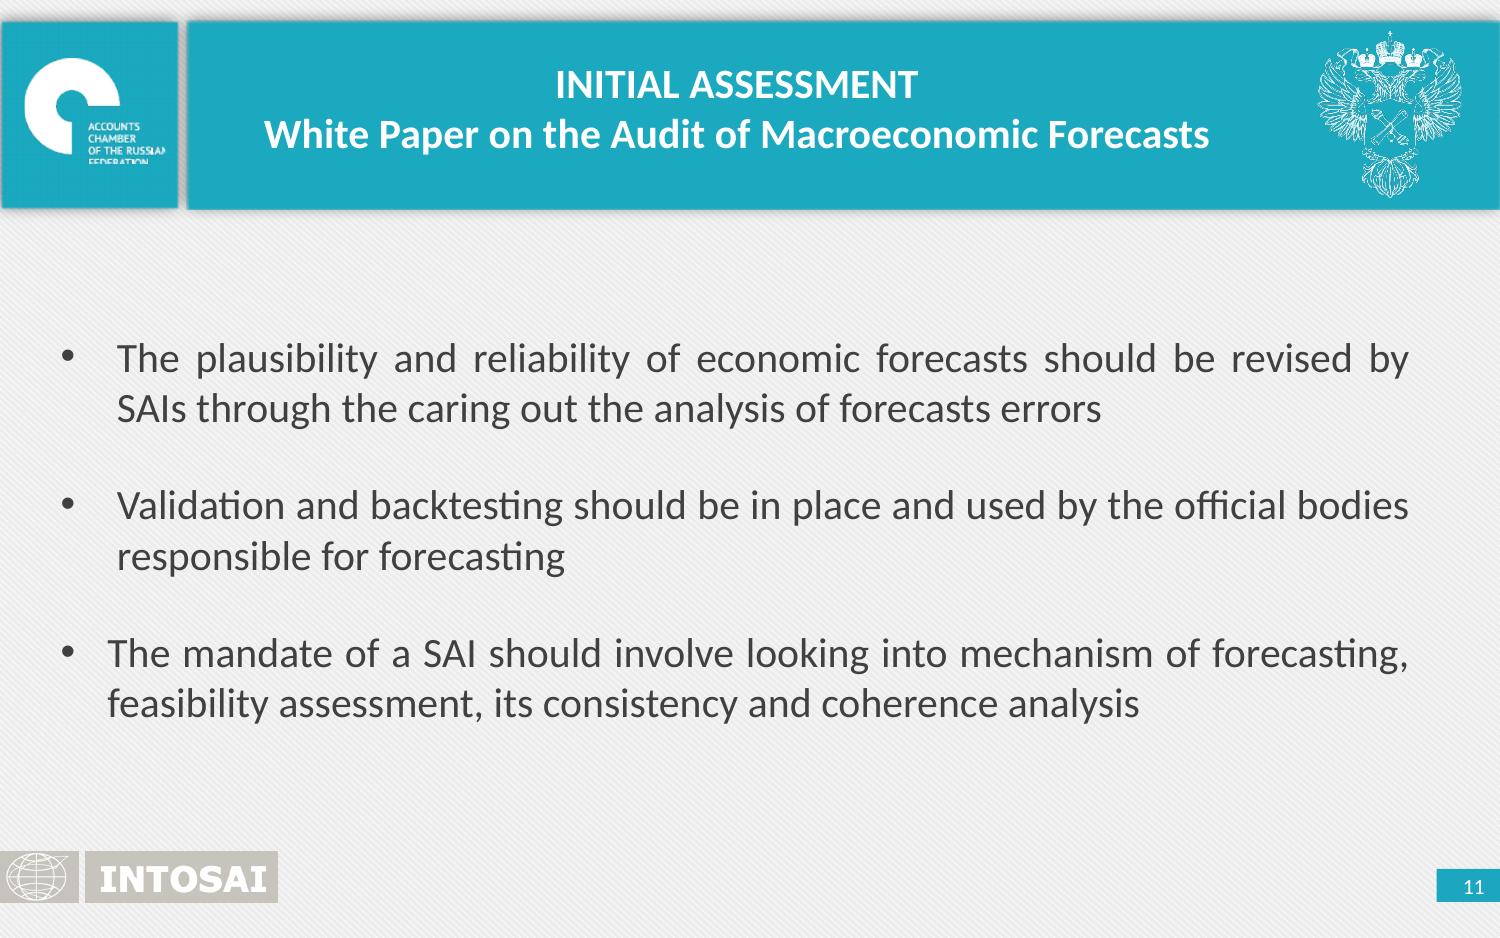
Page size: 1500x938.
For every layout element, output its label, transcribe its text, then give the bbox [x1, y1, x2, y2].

text_box INITIAL ASSESSMENT White Paper on the Audit of Macroeconomic Forecasts [219, 49, 1255, 165]
text_box The plausibility and reliability of economic forecasts should be revised by SAIs through the caring out the analysis of forecasts errors Validation and backtesting should be in place and used by the official bodies responsible for forecasting The mandate of a SAI should involve looking into mechanism of forecasting, feasibility assessment, its consistency and coherence analysis [43, 275, 1428, 781]
picture [0, 0, 1500, 938]
